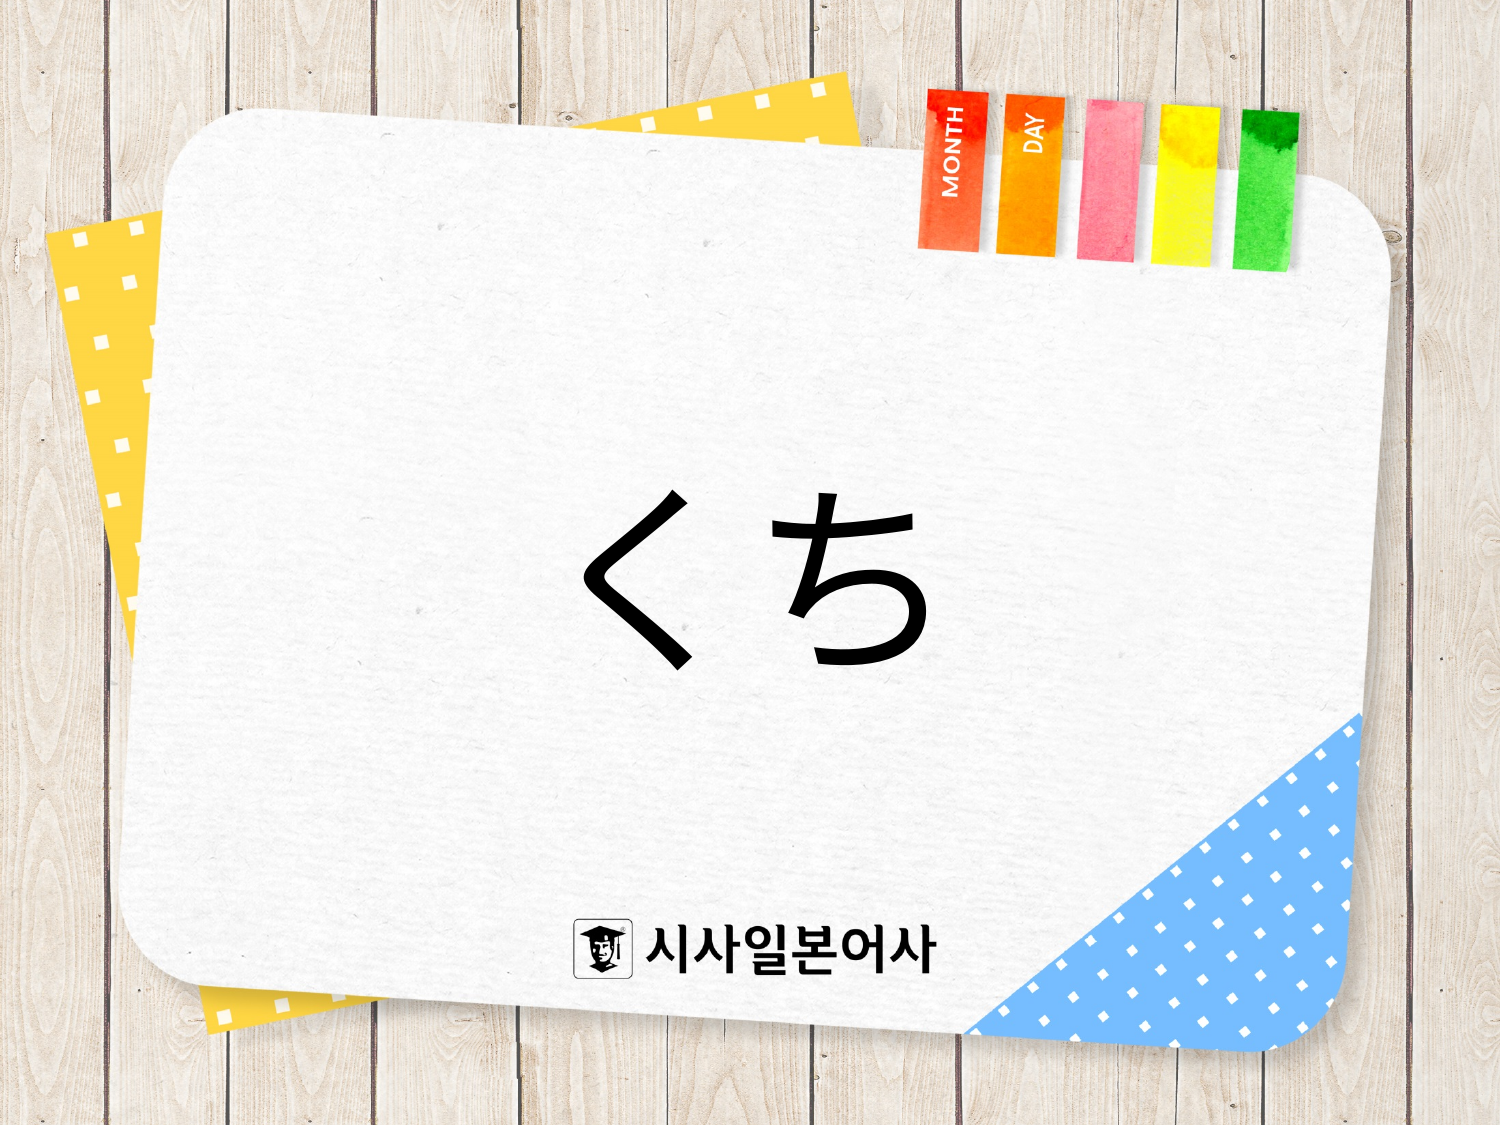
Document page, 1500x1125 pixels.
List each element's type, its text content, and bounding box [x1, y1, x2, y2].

picture [0, 0, 1500, 1125]
title くち [75, 338, 1425, 811]
